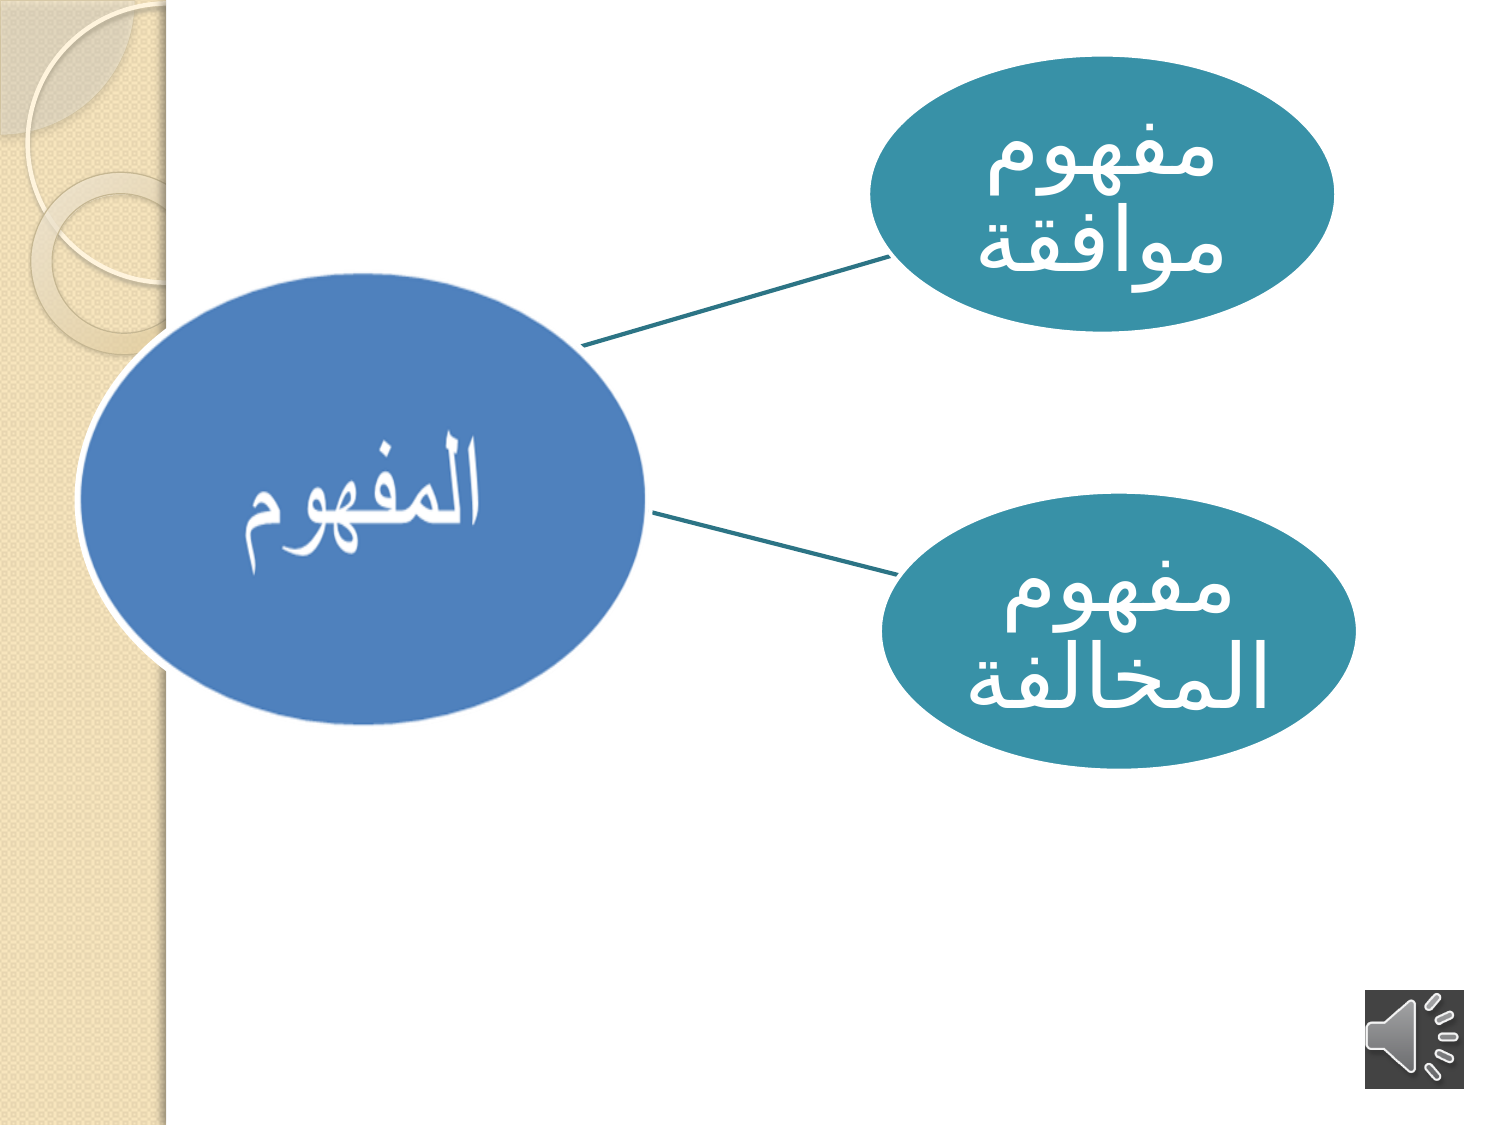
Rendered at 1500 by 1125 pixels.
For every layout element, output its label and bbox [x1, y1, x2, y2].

picture [1364, 989, 1465, 1090]
text_box [52, 54, 1404, 797]
